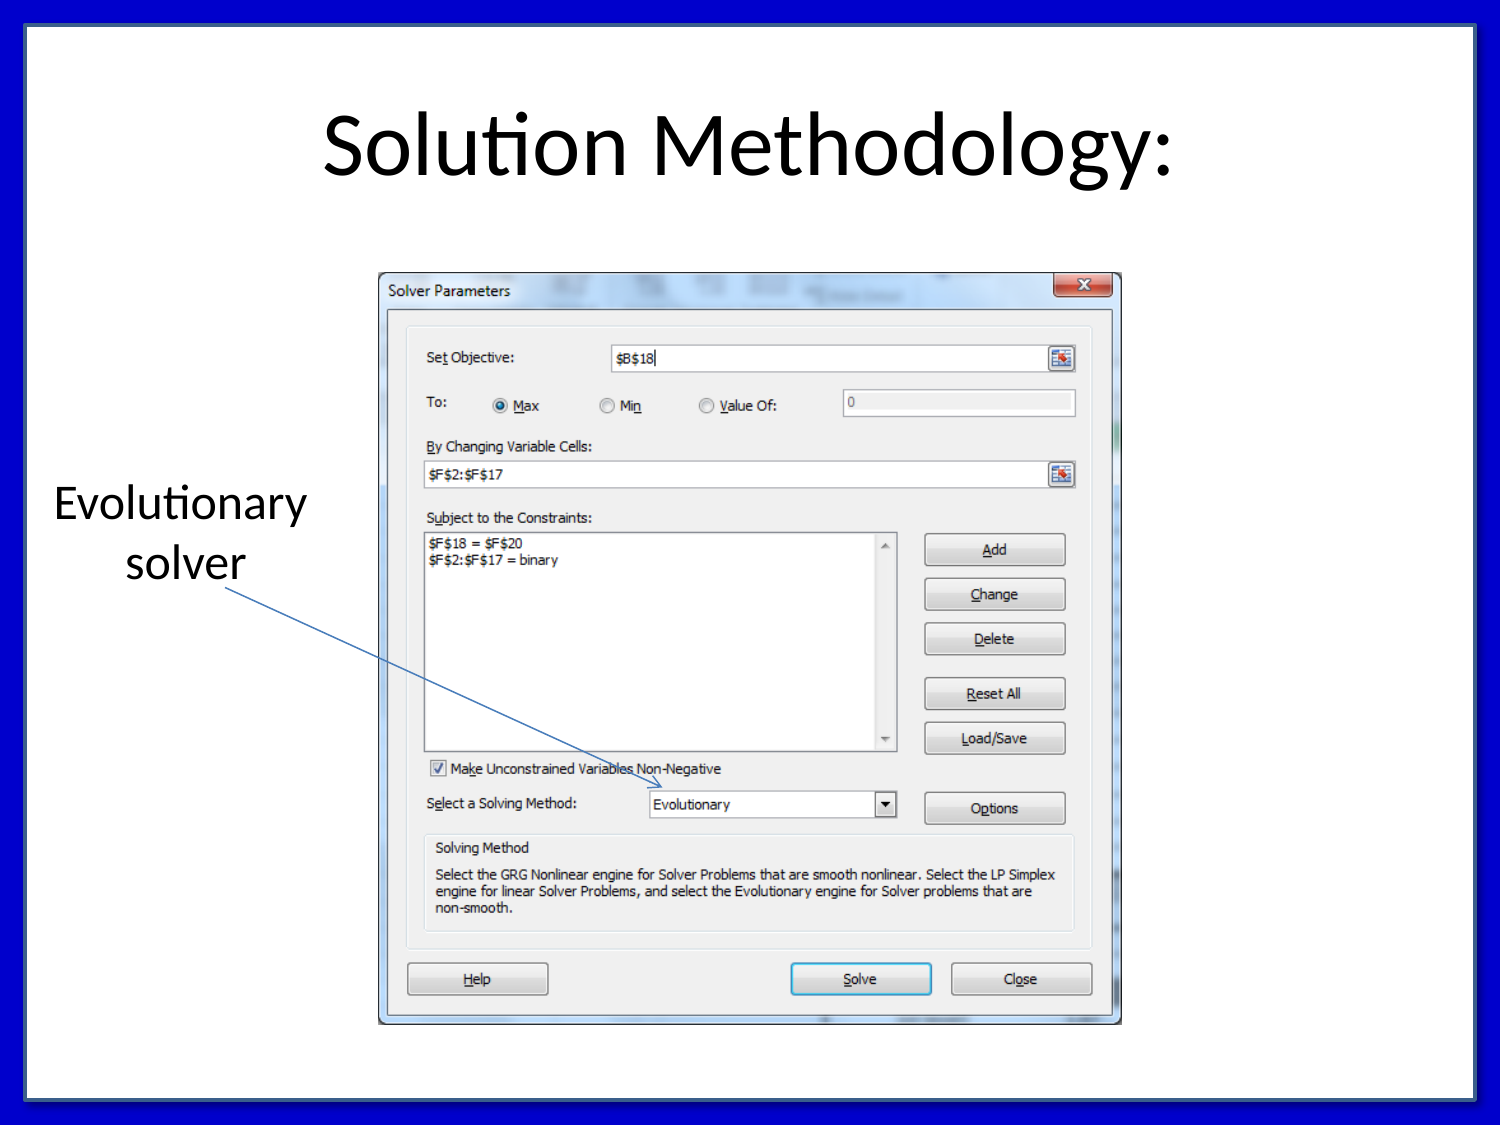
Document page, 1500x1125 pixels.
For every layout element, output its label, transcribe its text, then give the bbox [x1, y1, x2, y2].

title Solution Methodology: [24, 45, 1475, 233]
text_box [224, 587, 663, 788]
picture [377, 272, 1123, 1026]
list Evolutionary solver [34, 462, 338, 538]
